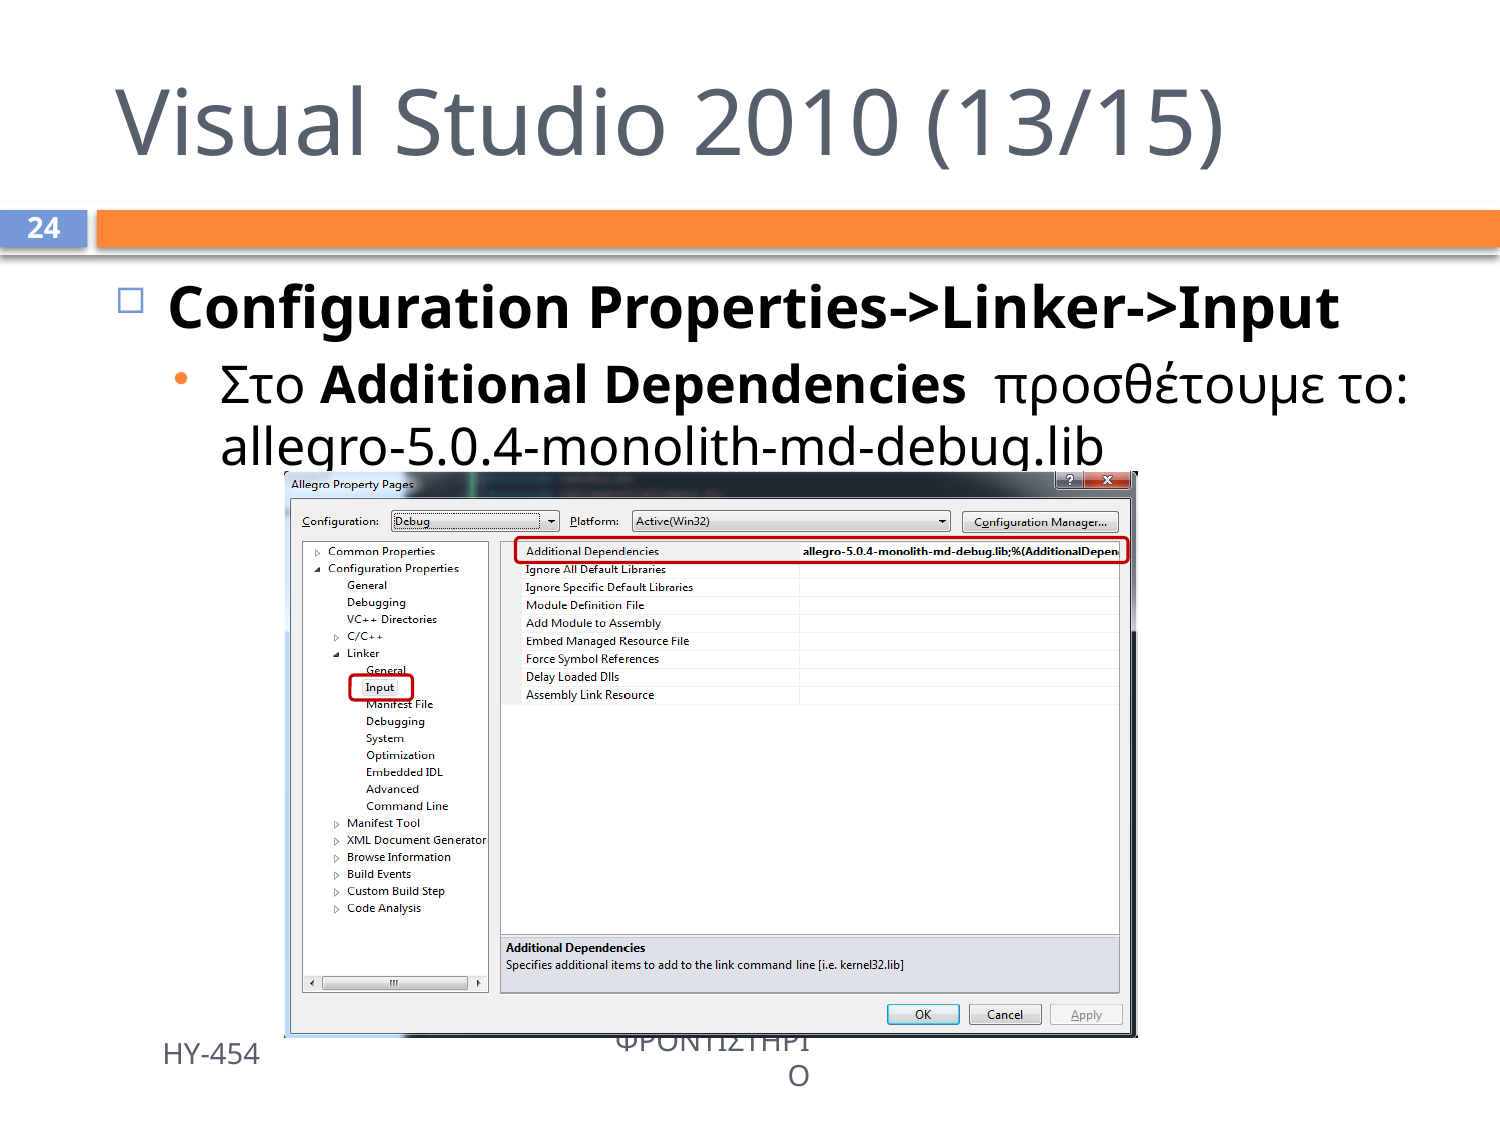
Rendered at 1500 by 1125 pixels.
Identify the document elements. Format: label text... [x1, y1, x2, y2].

slide_number 24 [0, 208, 88, 249]
footer ΗΥ-454 [99, 1024, 275, 1085]
list Configuration Properties->Linker->Input Στο Additional Dependencies προσθέτουμε το: allegro-5.0.4-monolith-md-debug.lib [100, 262, 1438, 1000]
title Visual Studio 2010 (13/15) [100, 37, 1438, 200]
picture [284, 471, 1138, 1038]
